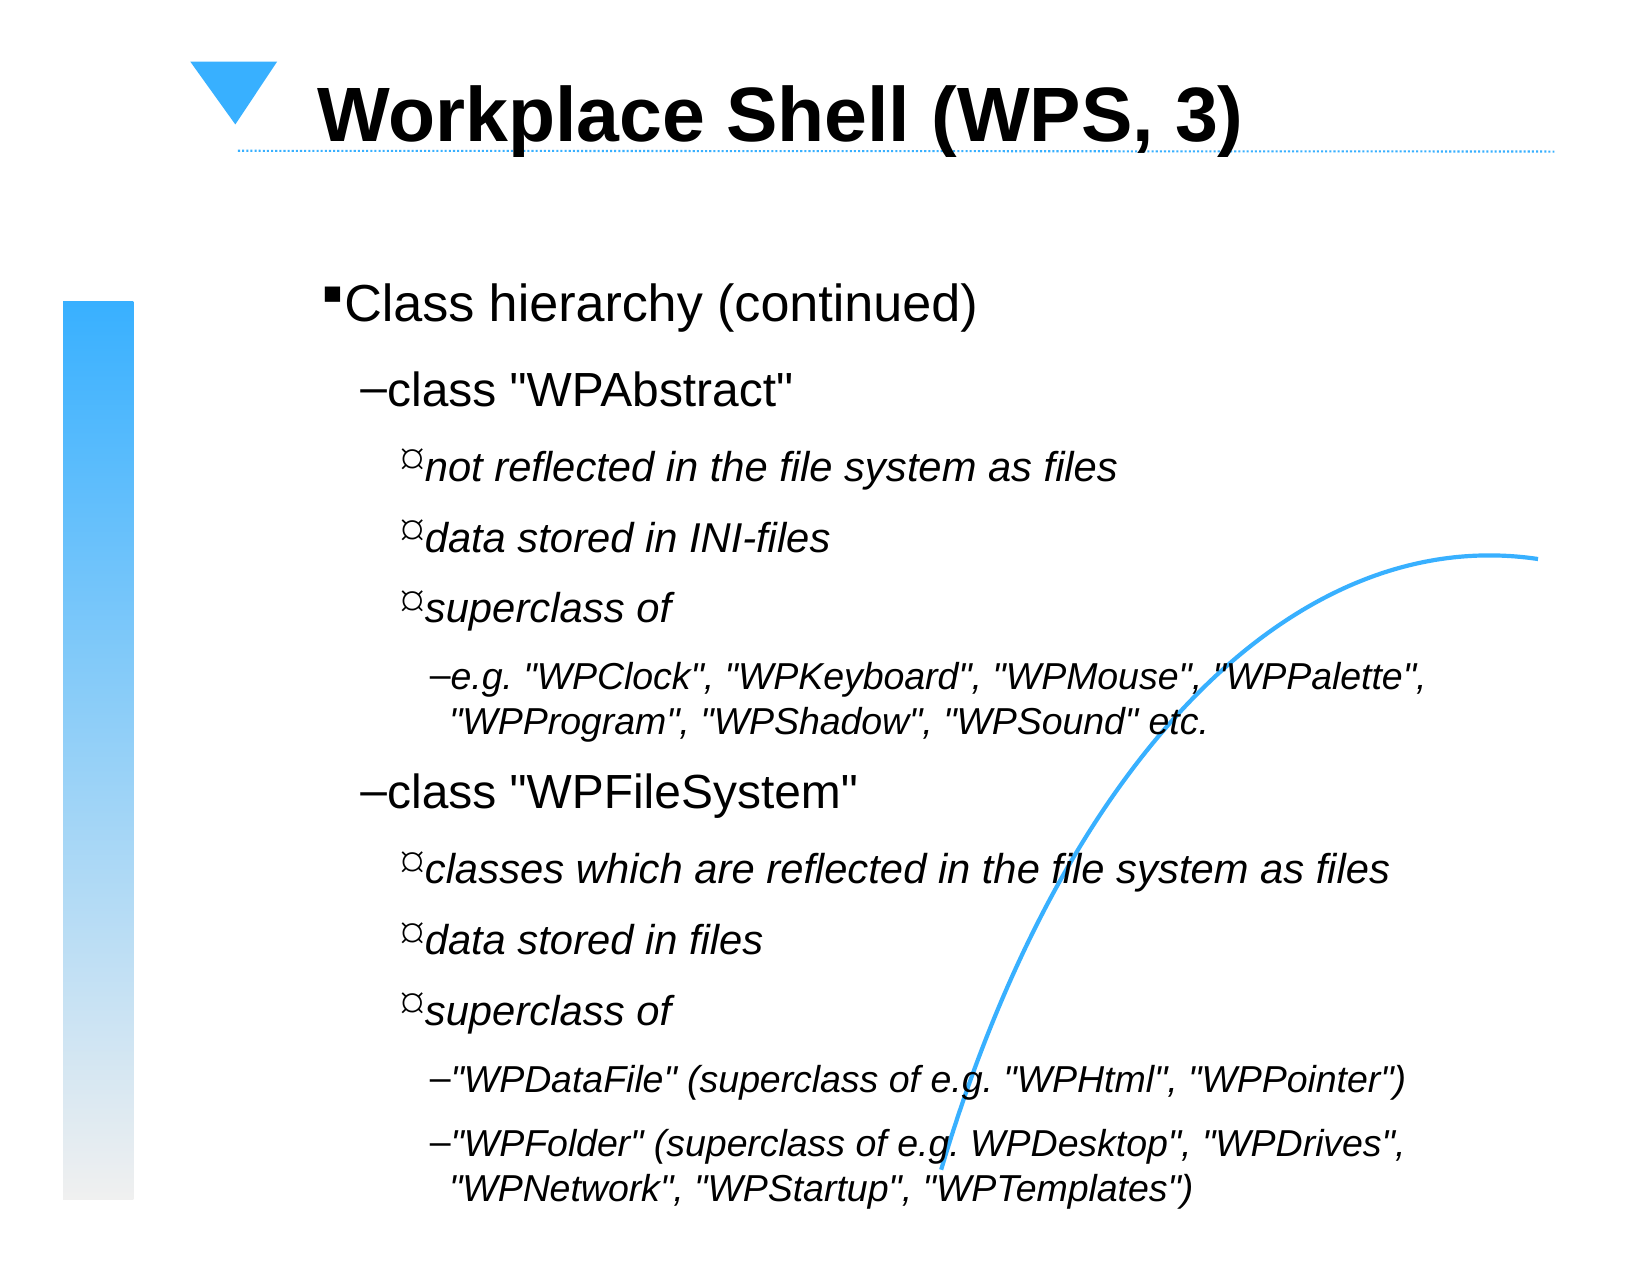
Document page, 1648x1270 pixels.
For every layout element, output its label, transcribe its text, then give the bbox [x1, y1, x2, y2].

text_box Class hierarchy (continued) class "WPAbstract" not reflected in the file system as files data stored in INI-files superclass of e.g. "WPClock", "WPKeyboard", "WPMouse", "WPPalette", "WPProgram", "WPShadow", "WPSound" etc. class "WPFileSystem" classes which are reflected in the file system as files data stored in files superclass of "WPDataFile" (superclass of e.g. "WPHtml", "WPPointer") "WPFolder" (superclass of e.g. WPDesktop", "WPDrives", "WPNetwork", "WPStartup", "WPTemplates") [320, 269, 1603, 1209]
text_box Workplace Shell (WPS, 3) [317, 64, 1549, 158]
text_box [63, 301, 134, 1200]
text_box [190, 61, 278, 125]
